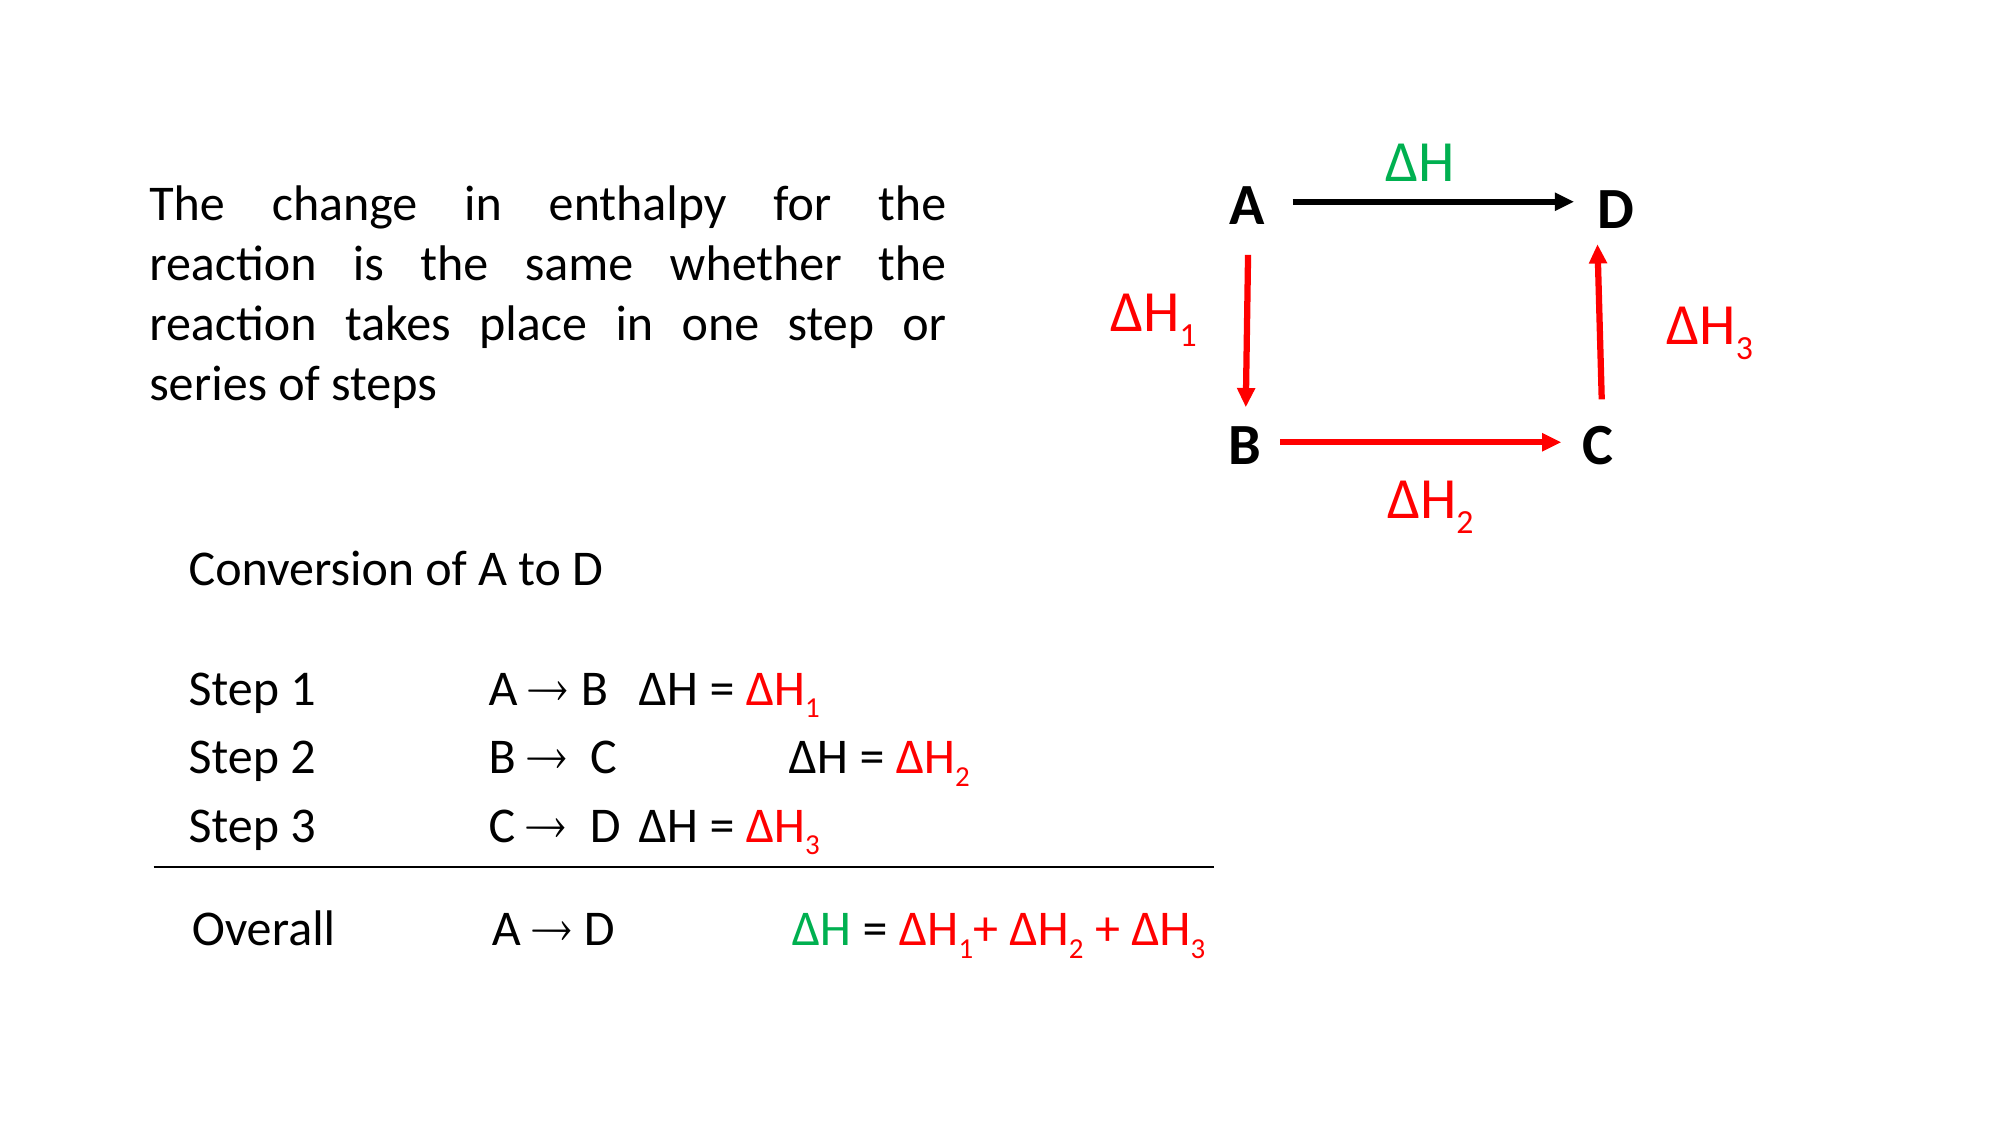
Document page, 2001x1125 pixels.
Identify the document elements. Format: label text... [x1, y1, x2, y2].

text_box ∆H [1370, 115, 1470, 201]
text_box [1597, 244, 1602, 400]
text_box ∆H3 [1651, 279, 1768, 374]
text_box The change in enthalpy for the reaction is the same whether the reaction takes place in one step or series of steps [134, 162, 962, 418]
text_box ∆H2 [1372, 452, 1489, 548]
text_box B [1214, 399, 1277, 485]
text_box C [1567, 399, 1628, 485]
text_box A [1214, 158, 1280, 244]
text_box ∆H1 [1095, 265, 1212, 361]
text_box D [1582, 162, 1650, 248]
text_box Conversion of A to D Step 1 A  B ∆H = ∆H1 Step 2 B  C ∆H = ∆H2 Step 3 C  D ∆H = ∆H3 [173, 528, 985, 866]
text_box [1245, 254, 1249, 407]
text_box Overall A  D ∆H = ∆H1+ ∆H2 + ∆H3 [177, 888, 1221, 972]
